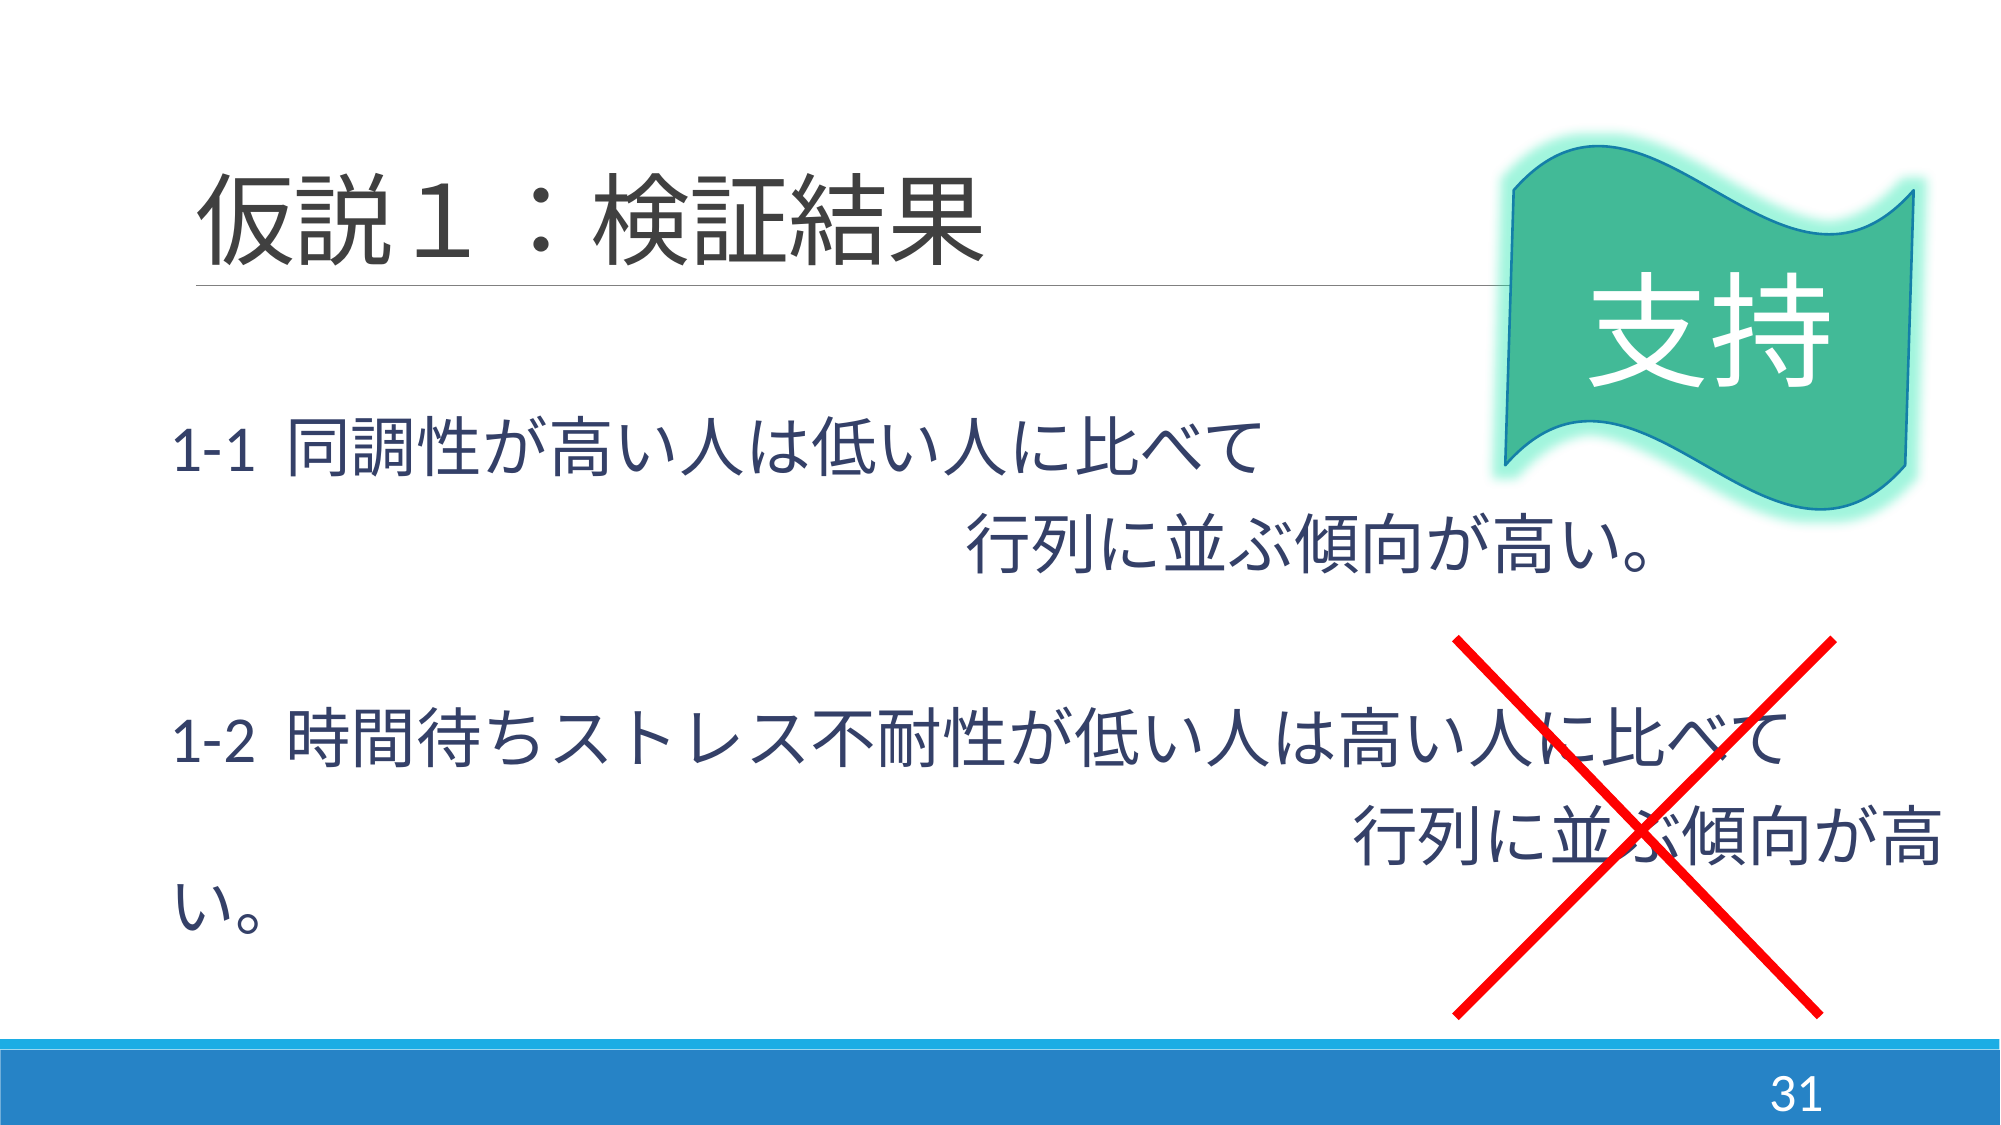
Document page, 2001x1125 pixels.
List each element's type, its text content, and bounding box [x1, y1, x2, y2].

text_box ２ 行列に並ぶ傾向が高い人は、それが低い人に比べて そのお店へのロイヤルティが高い。 [1495, 130, 1830, 285]
text_box 支持 [1503, 144, 1915, 511]
title 仮説１：検証結果 [180, 47, 1830, 285]
list 1-1 同調性が高い人は低い人に比べて 行列に並ぶ傾向が高い。 1-2 時間待ちストレス不耐性が低い人は高い人に比べて 行列に並ぶ傾向が高い。 [156, 302, 1948, 963]
slide_number 23 [1489, 302, 1926, 526]
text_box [1829, 638, 1835, 1018]
slide_number 31 [1624, 1059, 1840, 1120]
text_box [1454, 637, 1821, 1017]
